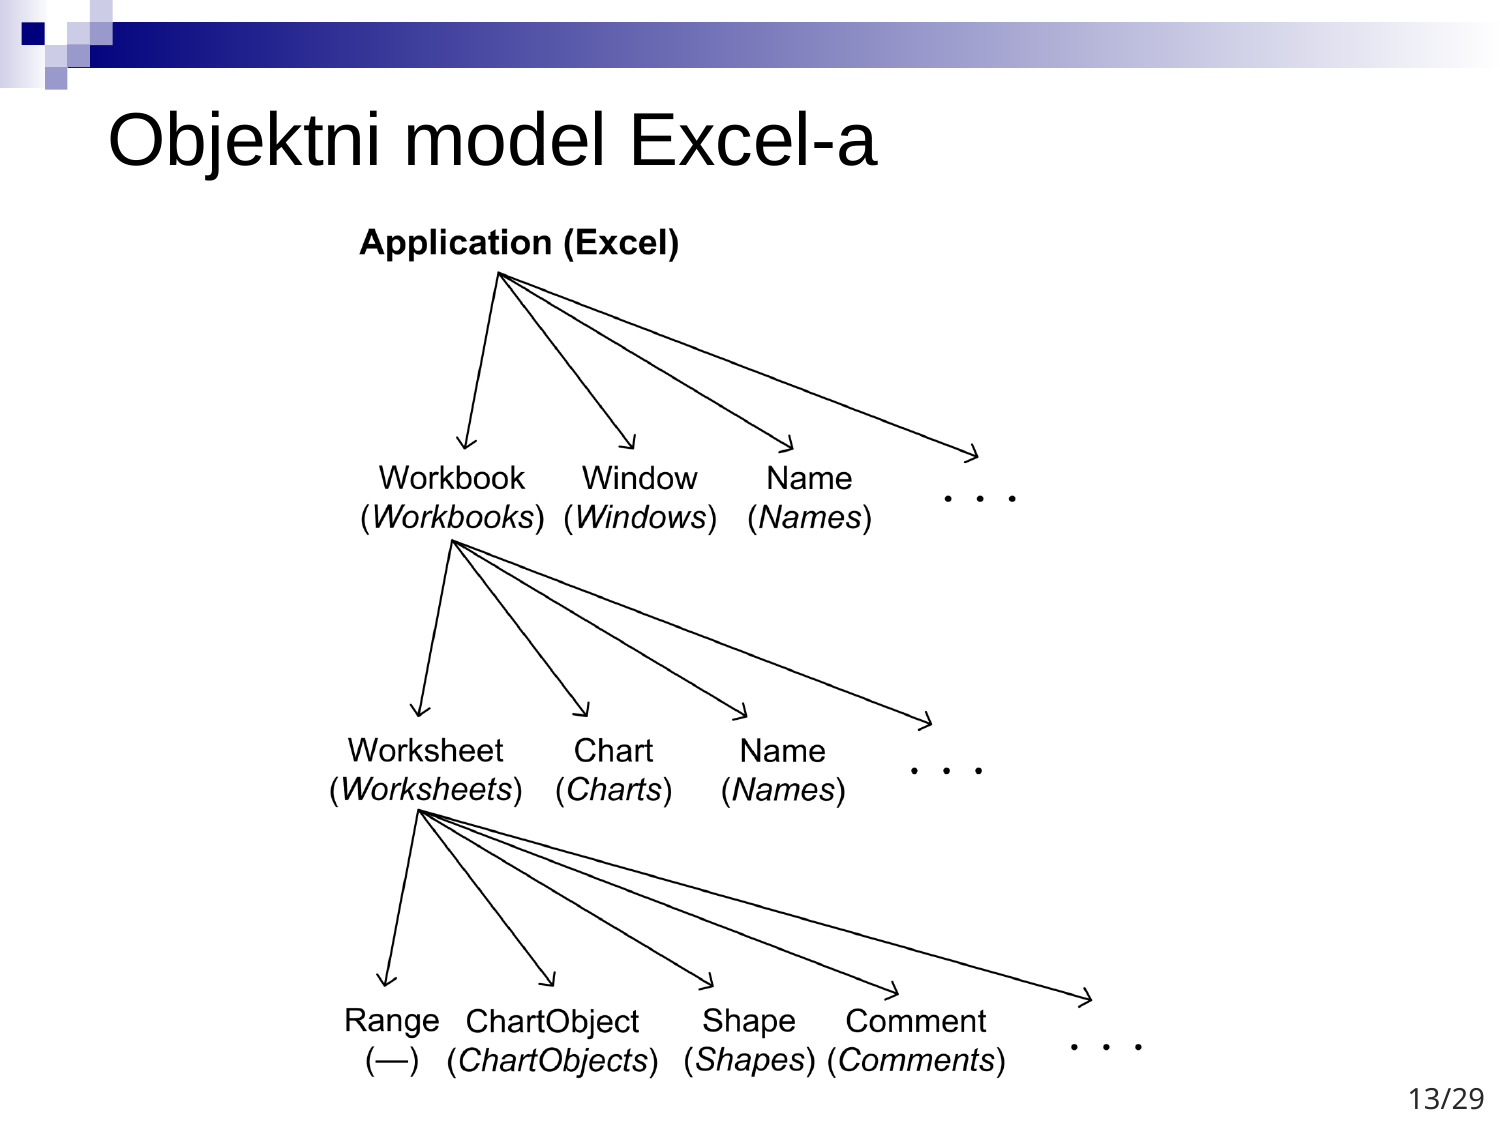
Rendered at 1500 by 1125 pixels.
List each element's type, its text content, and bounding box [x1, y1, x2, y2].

picture [327, 216, 1161, 1082]
text_box 13/29 [1374, 1072, 1500, 1123]
title Objektni model Excel-a [92, 75, 903, 197]
